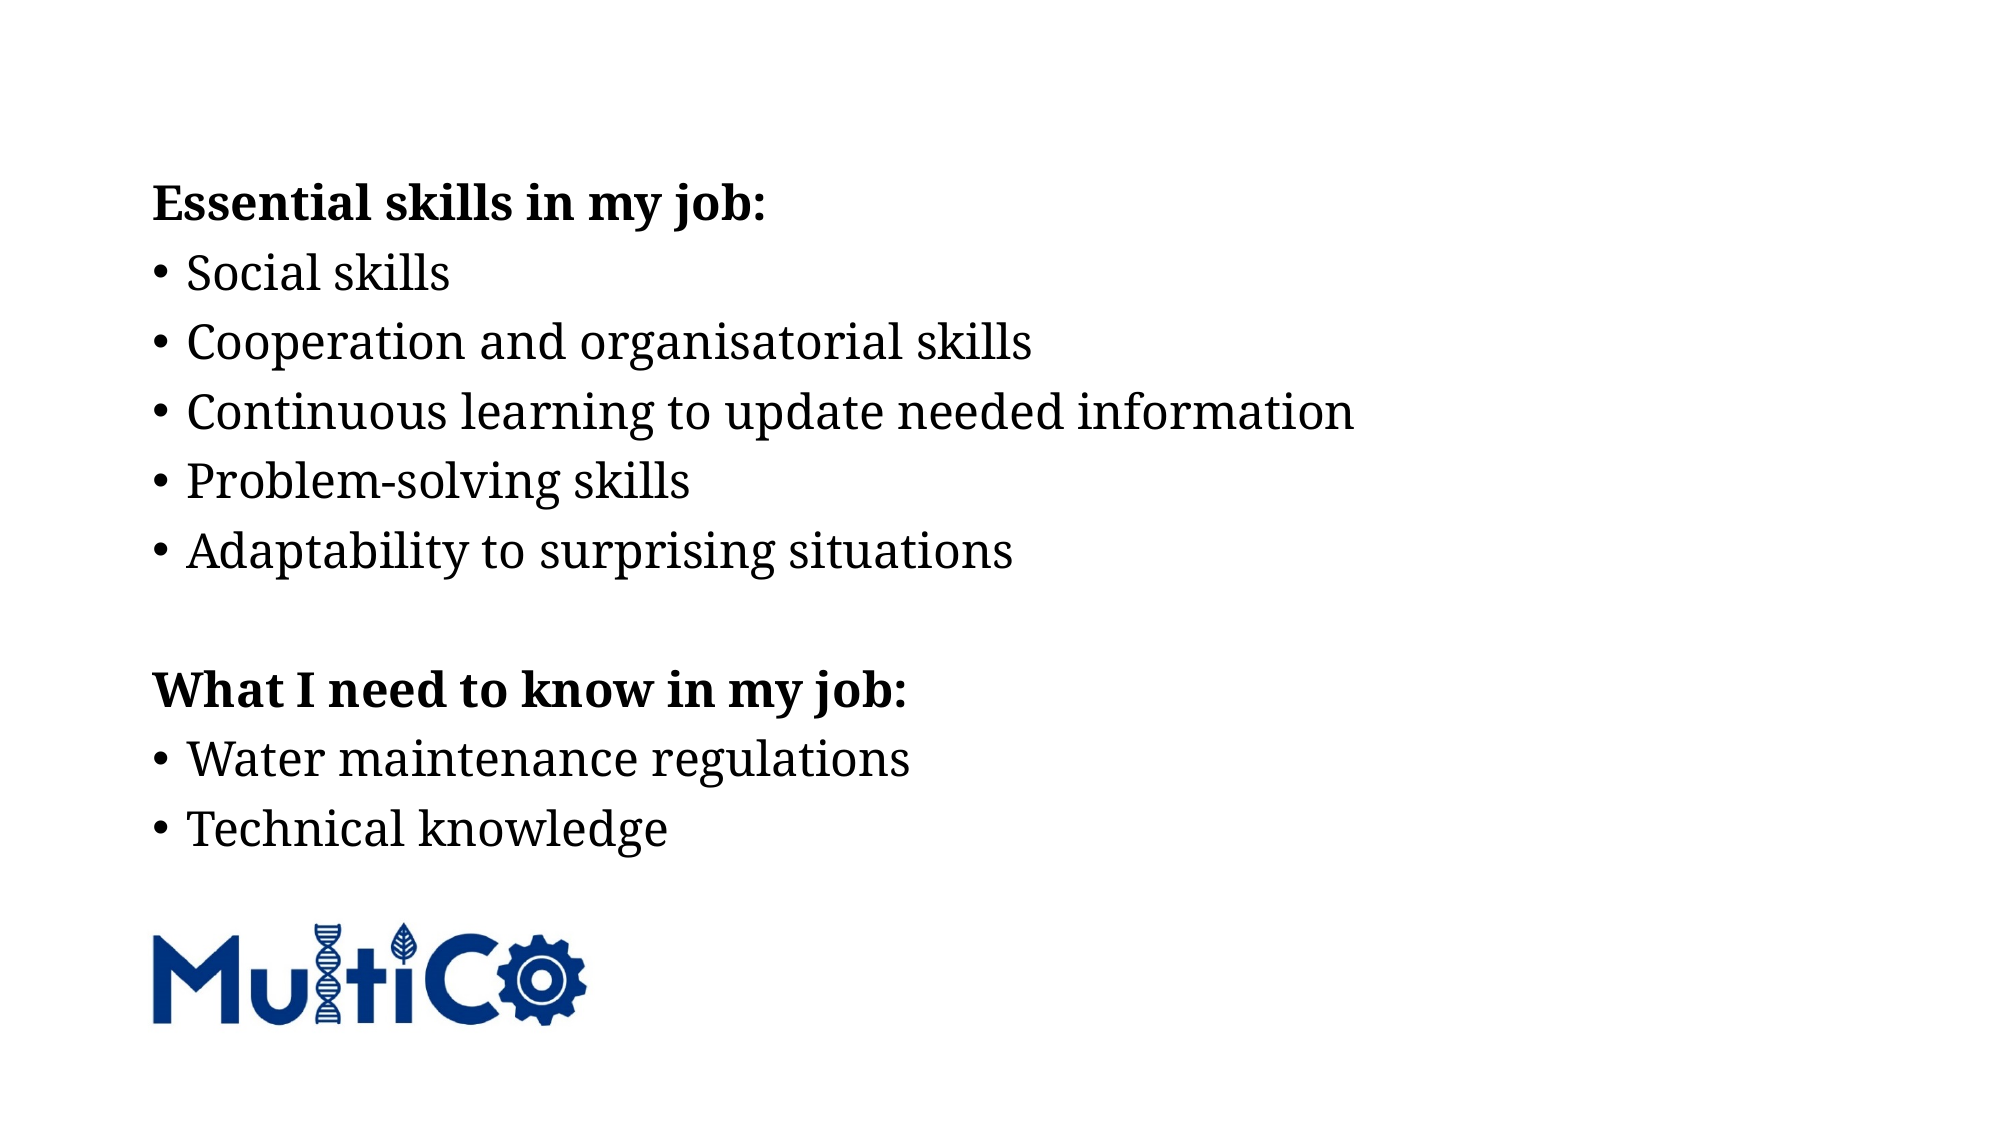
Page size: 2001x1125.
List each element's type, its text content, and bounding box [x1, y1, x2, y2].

picture [137, 901, 603, 1047]
list Essential skills in my job: Social skills Cooperation and organisatorial skills Continuous learning to update needed information Problem-solving skills Adaptability to surprising situations What I need to know in my job: Water maintenance regulations Technical knowledge [137, 153, 1863, 868]
